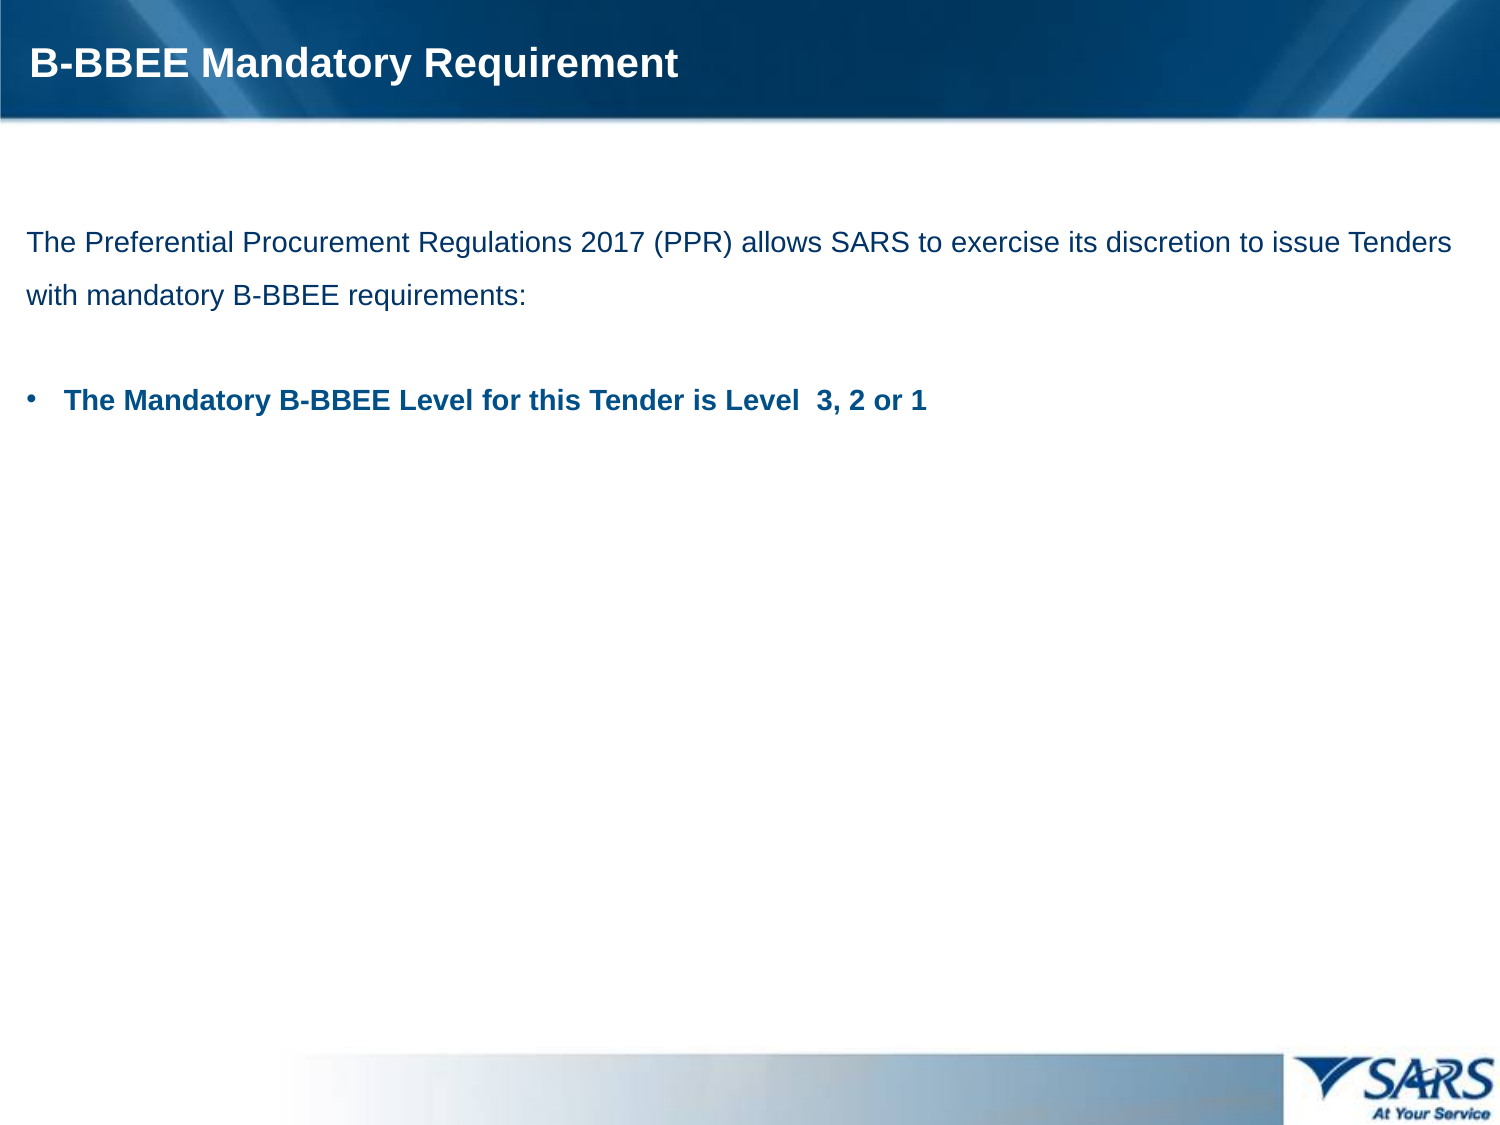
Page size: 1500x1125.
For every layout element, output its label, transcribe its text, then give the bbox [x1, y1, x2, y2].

title B-BBEE Mandatory Requirement [29, 35, 1482, 87]
list The Preferential Procurement Regulations 2017 (PPR) allows SARS to exercise its discretion to issue Tenders with mandatory B-BBEE requirements: The Mandatory B-BBEE Level for this Tender is Level 3, 2 or 1 [26, 205, 1470, 575]
picture [0, 0, 1500, 1125]
